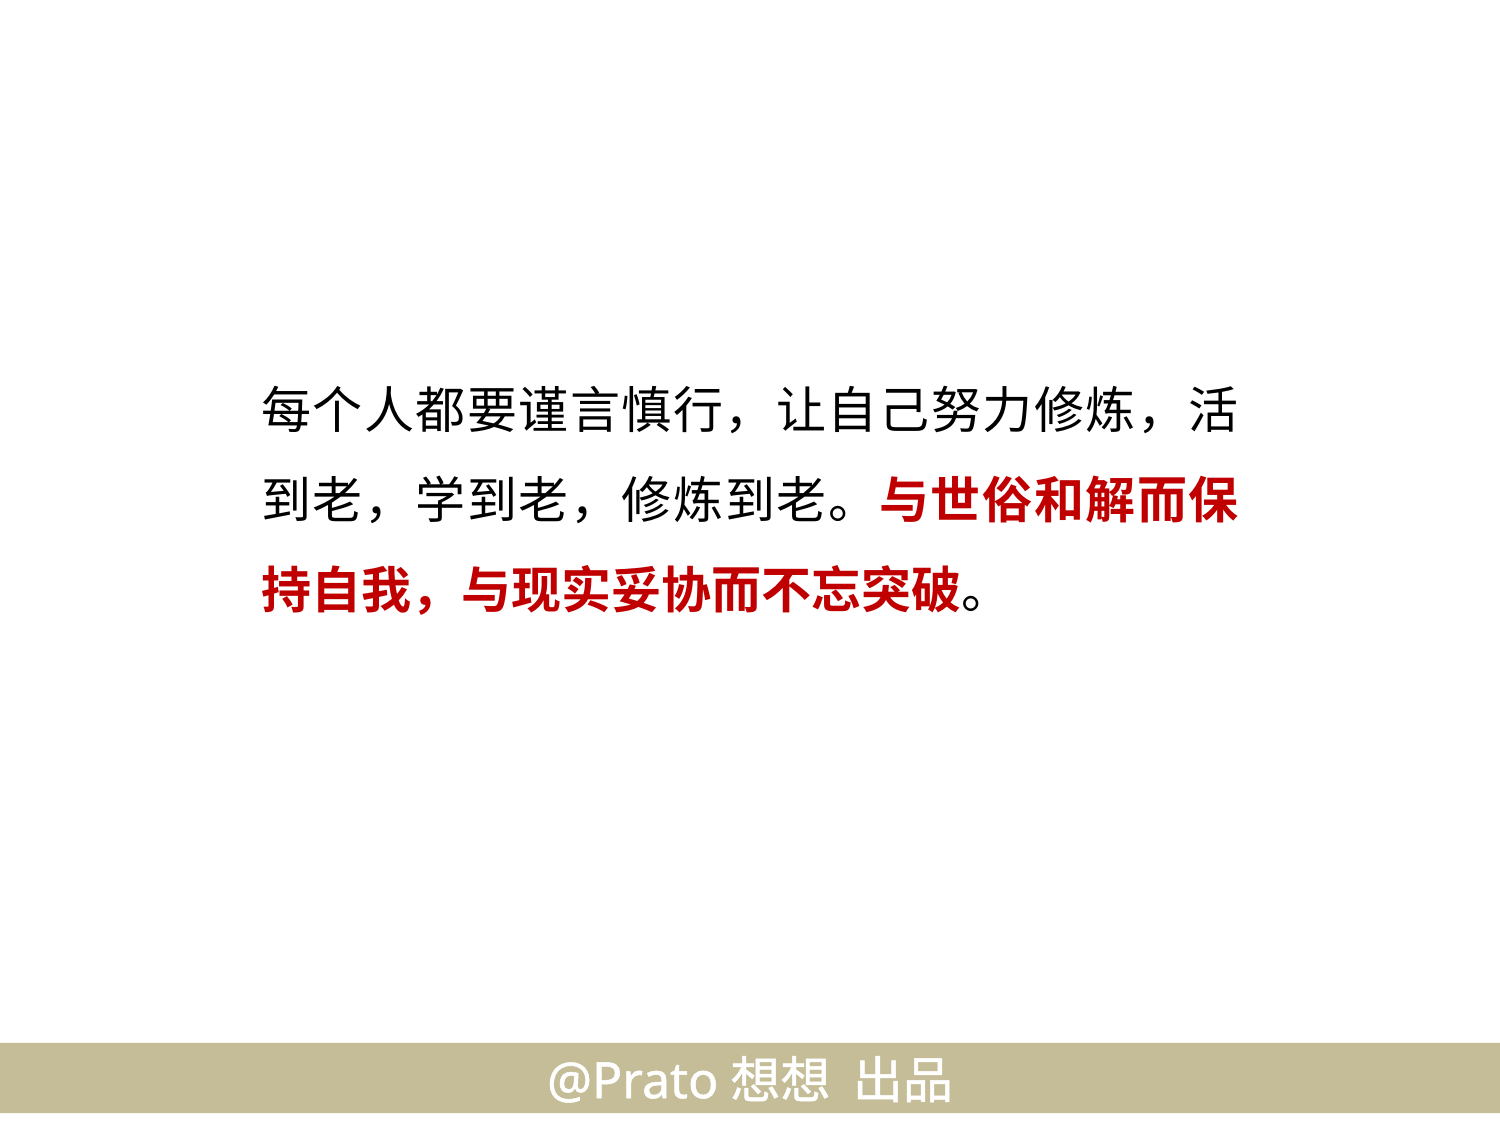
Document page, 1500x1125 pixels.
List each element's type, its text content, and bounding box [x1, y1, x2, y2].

text_box @Prato想想 出品 [0, 1041, 1500, 1115]
text_box 每个人都要谨言慎行，让自己努力修炼，活到老，学到老，修炼到老。与世俗和解而保持自我，与现实妥协而不忘突破。 [246, 341, 1254, 627]
